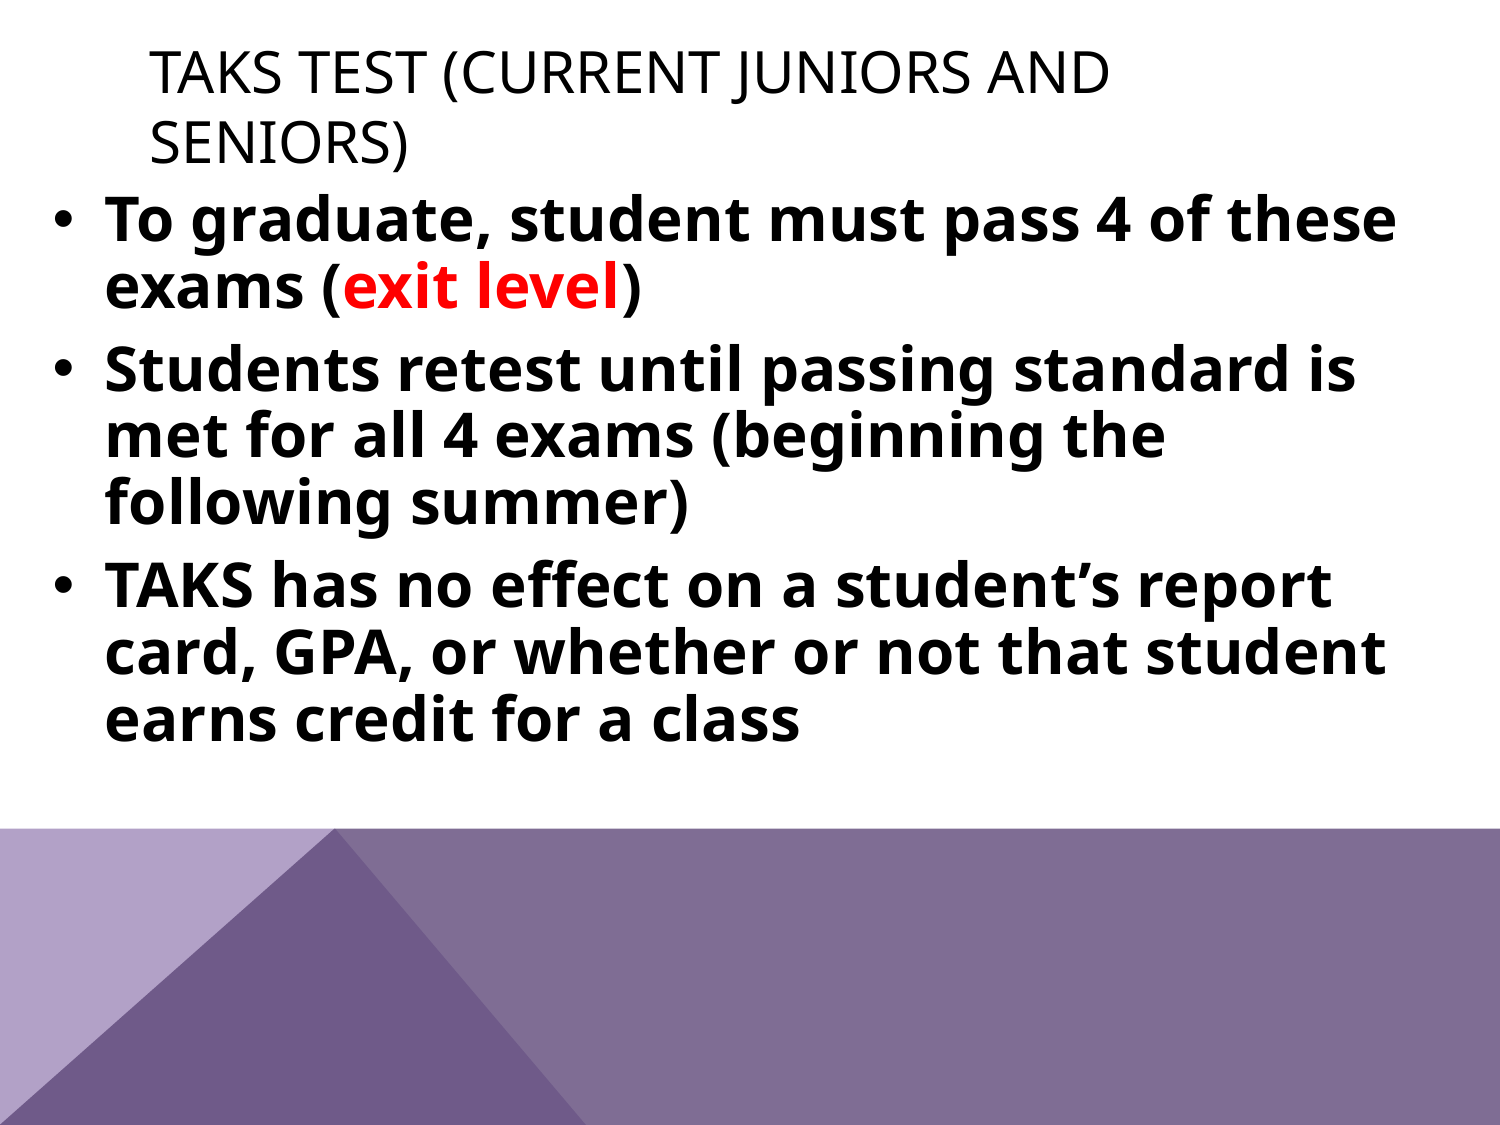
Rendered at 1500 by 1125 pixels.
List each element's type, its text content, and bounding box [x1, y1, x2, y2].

list To graduate, student must pass 4 of these exams (exit level) Students retest until passing standard is met for all 4 exams (beginning the following summer) TAKS has no effect on a student’s report card, GPA, or whether or not that student earns credit for a class [37, 180, 1438, 768]
title Taks test (CURRENT JUNIORS AND SENIORS) [134, 59, 1369, 150]
